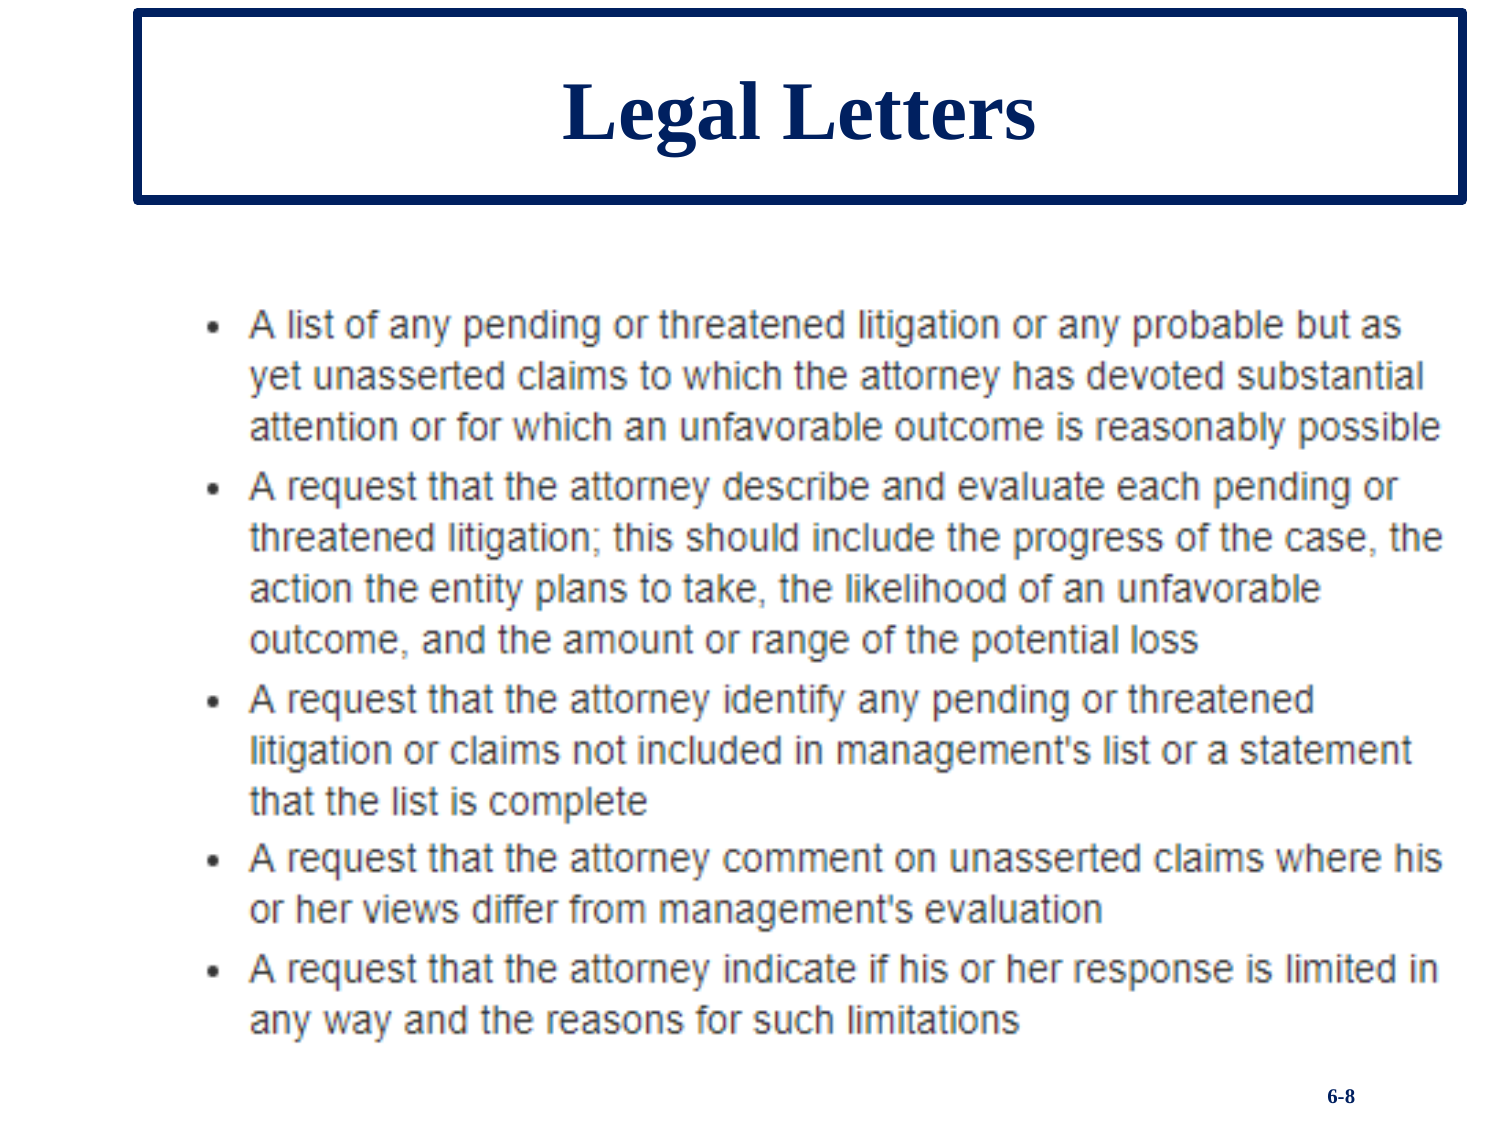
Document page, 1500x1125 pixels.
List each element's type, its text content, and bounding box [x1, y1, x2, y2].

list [137, 274, 1500, 1063]
slide_number 6-8 [1312, 1074, 1400, 1125]
title Legal Letters [133, 8, 1467, 205]
